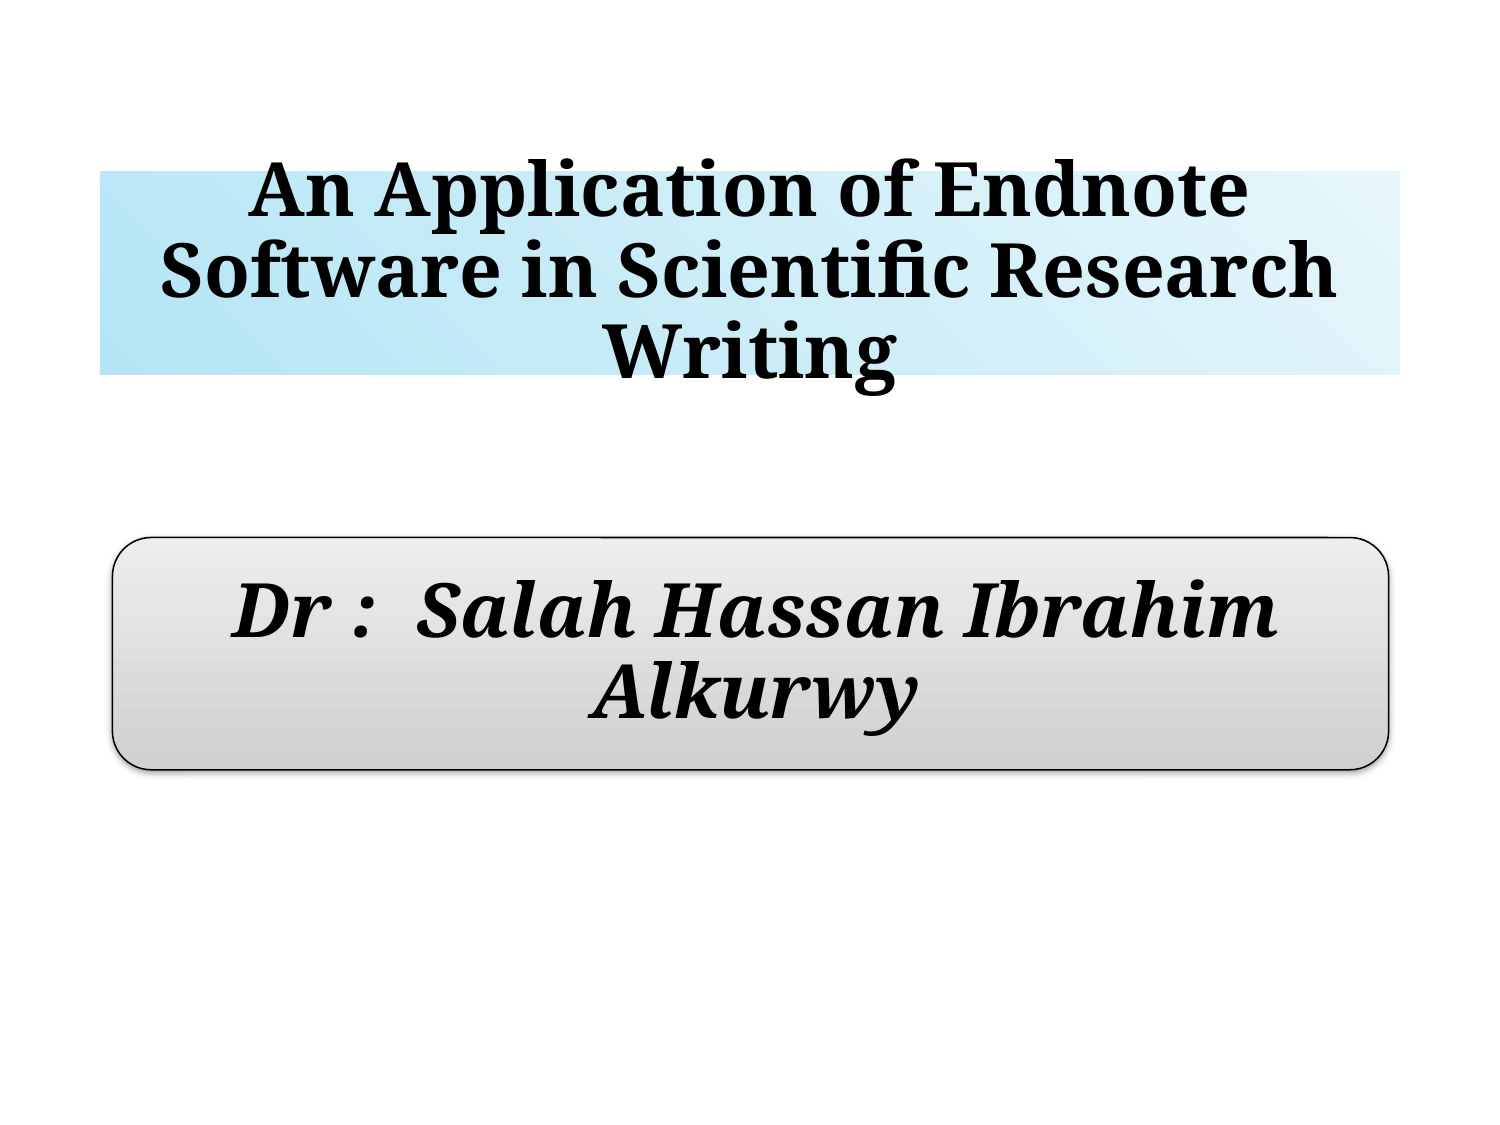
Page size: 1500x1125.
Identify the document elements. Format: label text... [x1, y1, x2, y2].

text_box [99, 537, 1401, 776]
text_box An Application of Endnote Software in Scientific Research Writing [99, 171, 1400, 375]
